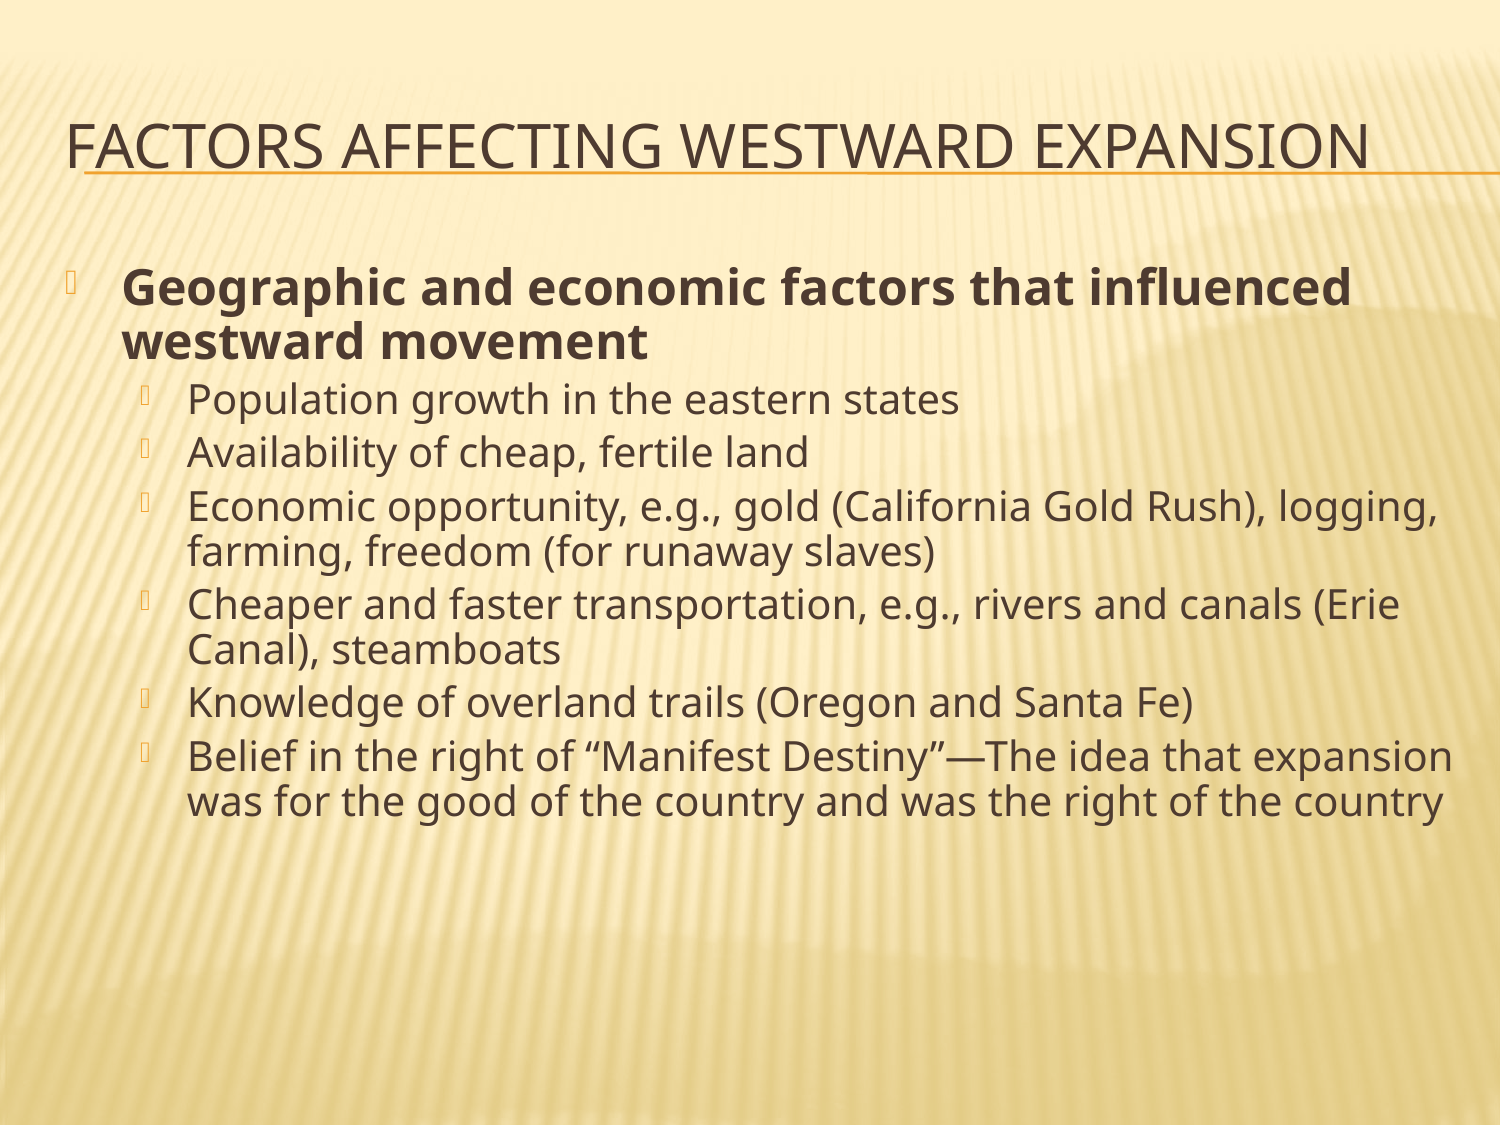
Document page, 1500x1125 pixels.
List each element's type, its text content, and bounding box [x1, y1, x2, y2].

title Factors affecting westward expansion [50, 75, 1475, 213]
list Geographic and economic factors that influenced westward movement Population growth in the eastern states Availability of cheap, fertile land Economic opportunity, e.g., gold (California Gold Rush), logging, farming, freedom (for runaway slaves) Cheaper and faster transportation, e.g., rivers and canals (Erie Canal), steamboats Knowledge of overland trails (Oregon and Santa Fe) Belief in the right of “Manifest Destiny”—The idea that expansion was for the good of the country and was the right of the country [49, 254, 1476, 998]
